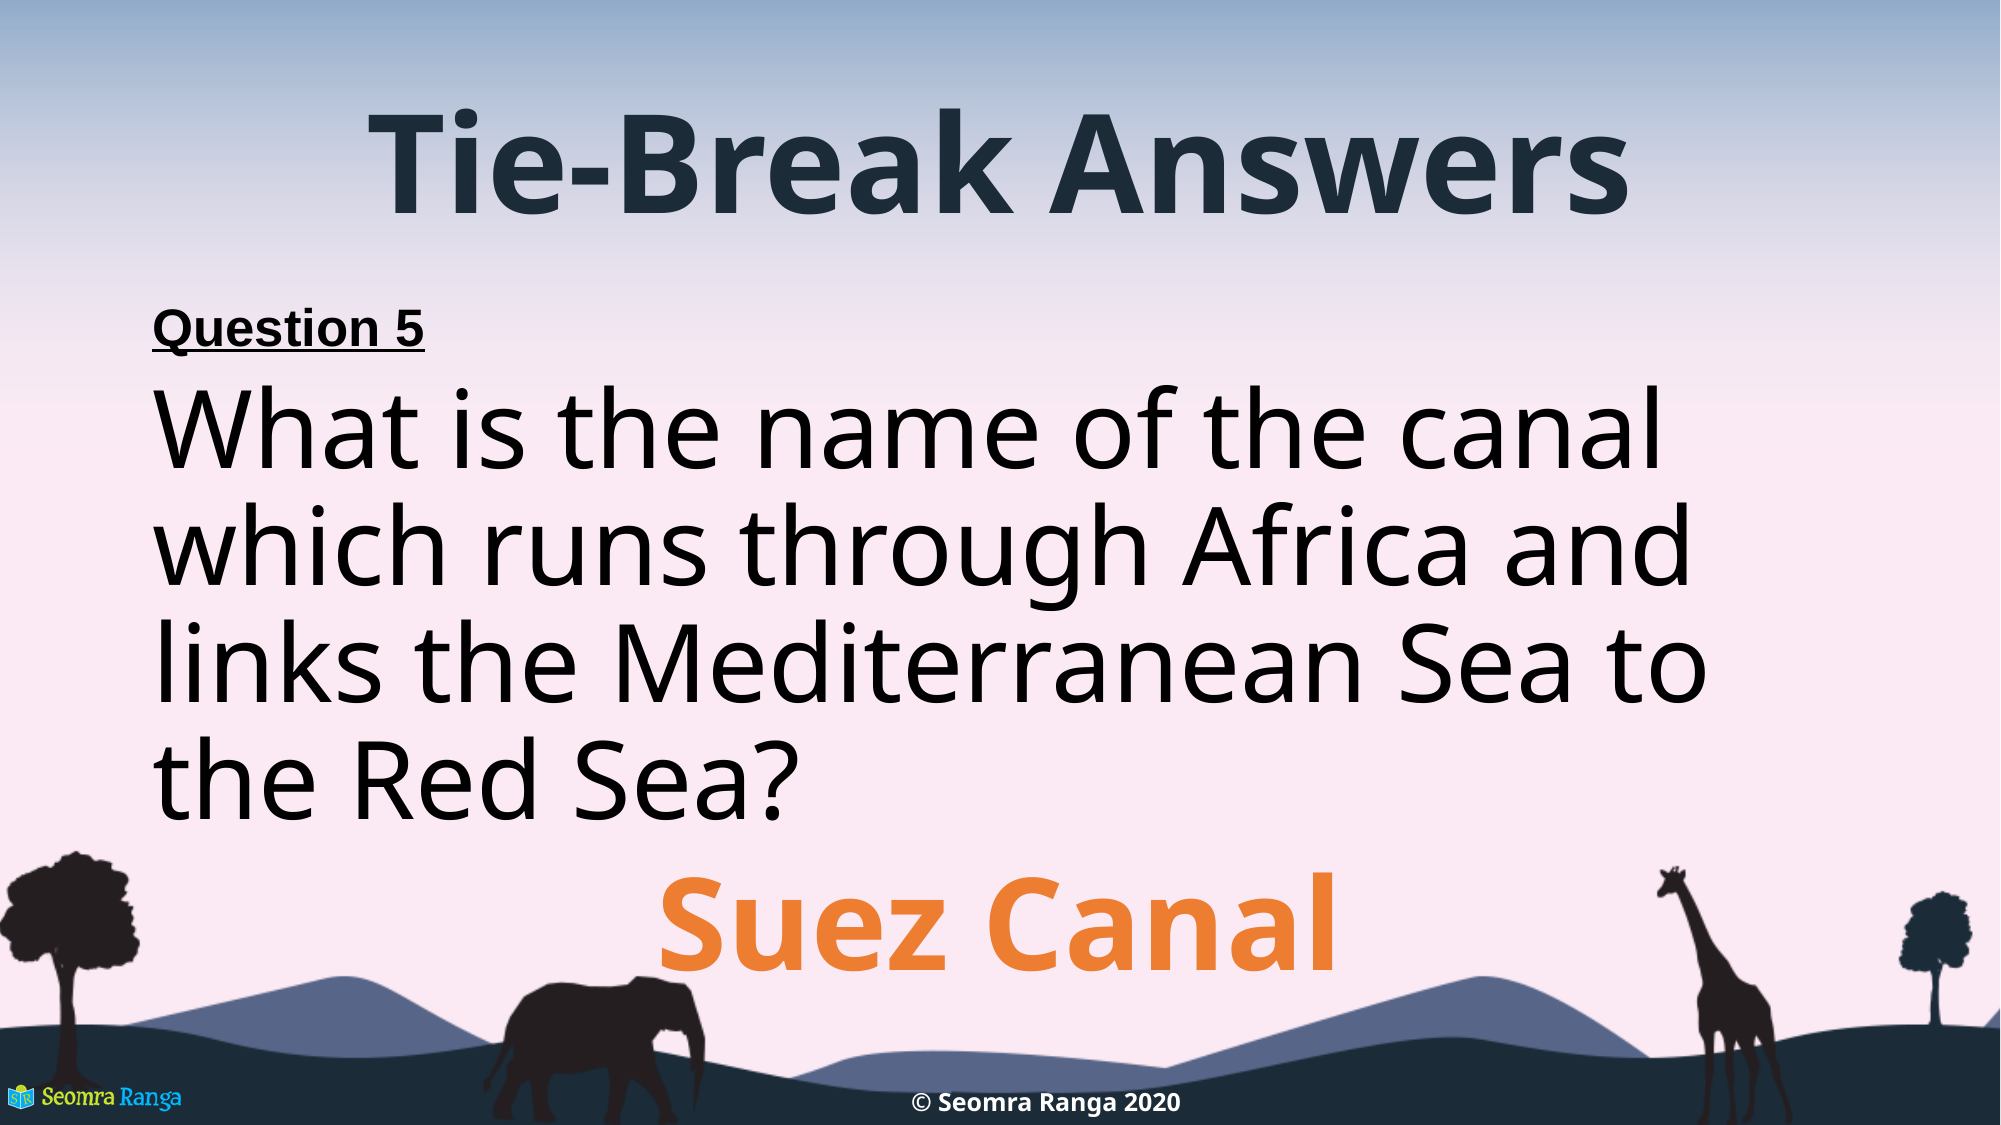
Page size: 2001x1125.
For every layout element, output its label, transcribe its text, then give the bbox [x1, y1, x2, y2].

picture [0, 0, 2001, 1125]
list Question 5 What is the name of the canal which runs through Africa and links the Mediterranean Sea to the Red Sea? Suez Canal [137, 293, 1863, 1014]
title Tie-Break Answers [137, 59, 1863, 278]
text_box © Seomra Ranga 2020 www.seomraranga.com [762, 1079, 1330, 1125]
